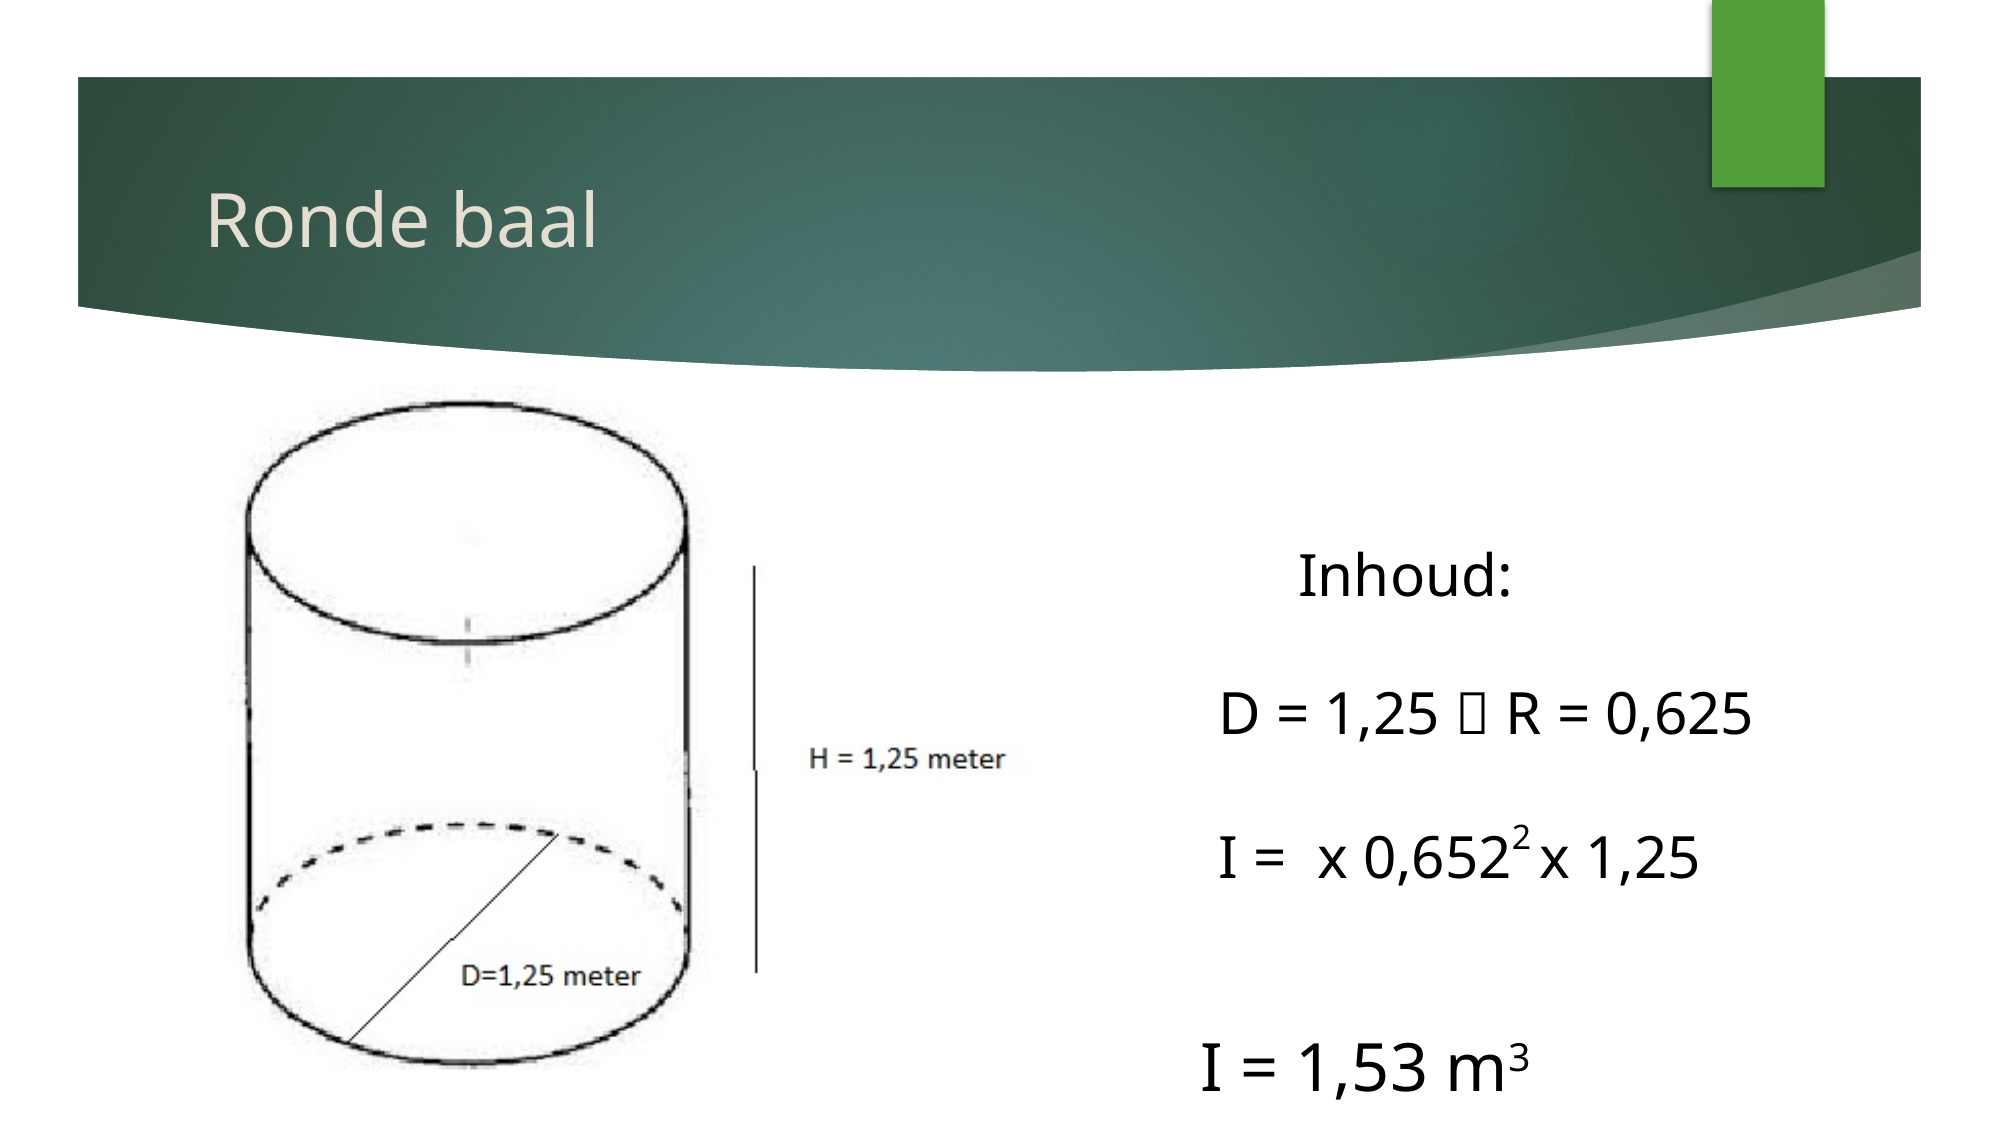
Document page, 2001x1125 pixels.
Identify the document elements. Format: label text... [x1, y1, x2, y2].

title Ronde baal [189, 159, 1627, 276]
text_box I = 1,53 m3 [1185, 1017, 1546, 1113]
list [208, 384, 1067, 1075]
